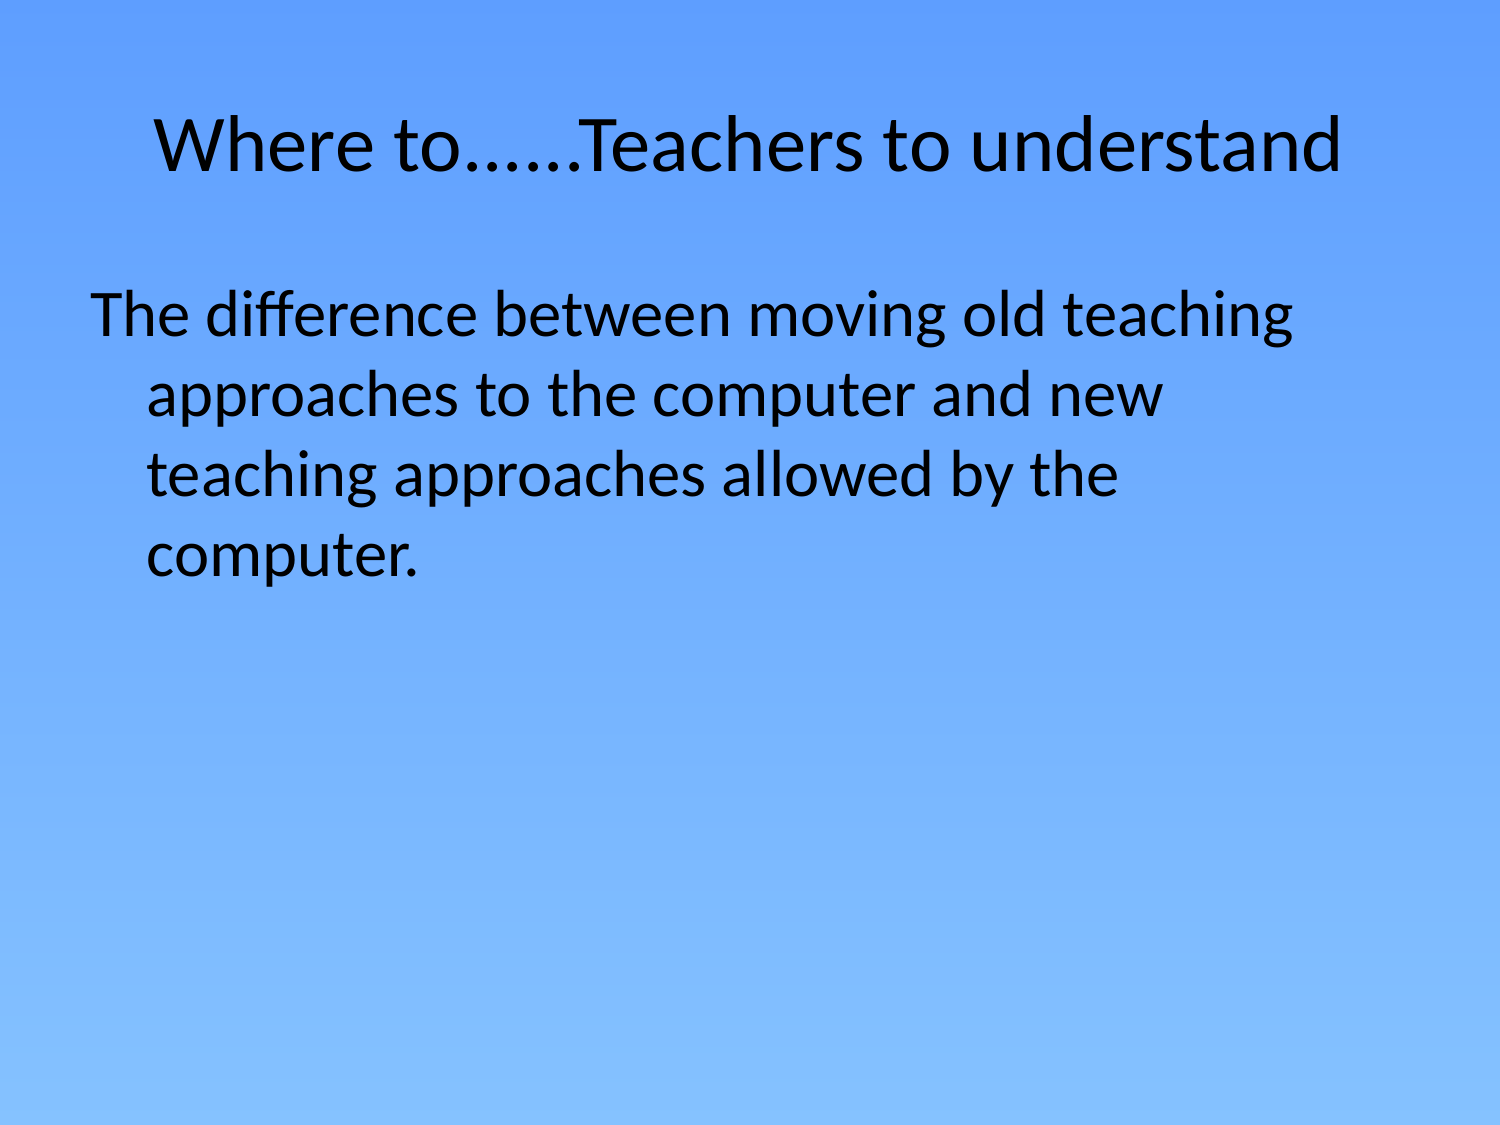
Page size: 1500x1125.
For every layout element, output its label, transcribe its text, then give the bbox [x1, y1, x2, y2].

list The difference between moving old teaching approaches to the computer and new teaching approaches allowed by the computer. [75, 262, 1425, 1005]
title Where to......Teachers to understand [75, 45, 1425, 233]
